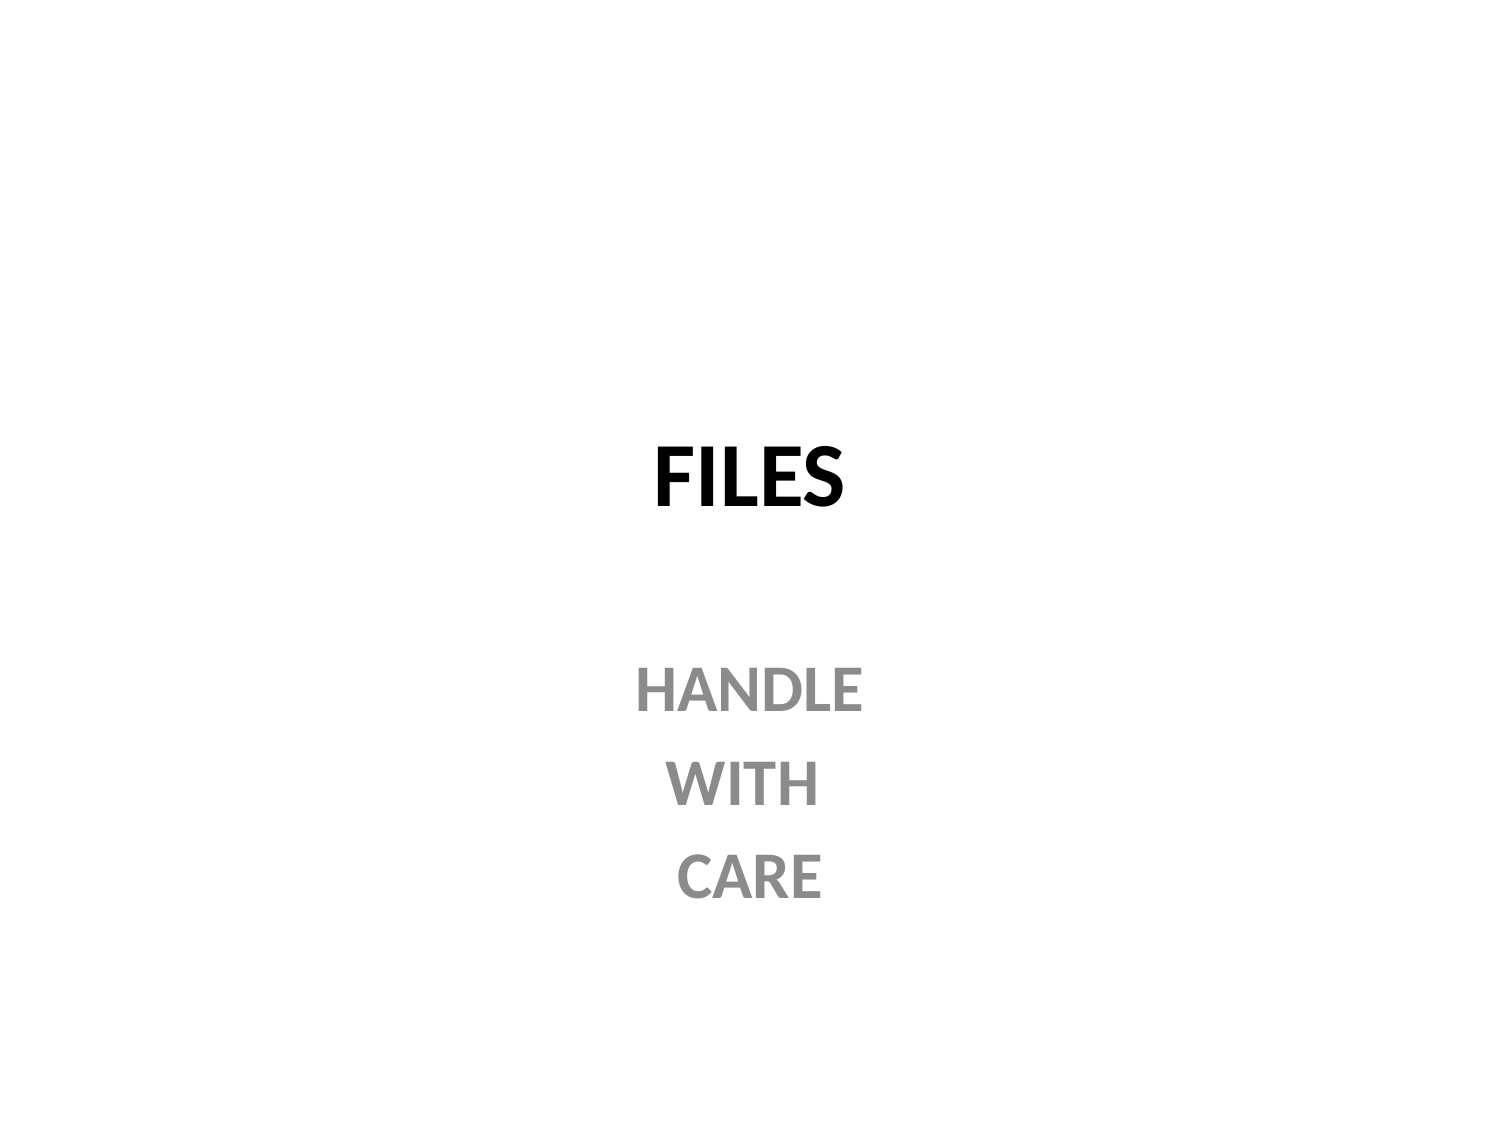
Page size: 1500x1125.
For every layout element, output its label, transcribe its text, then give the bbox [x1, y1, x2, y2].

subtitle HANDLE WITH CARE [225, 637, 1275, 925]
title FILES [112, 349, 1388, 591]
